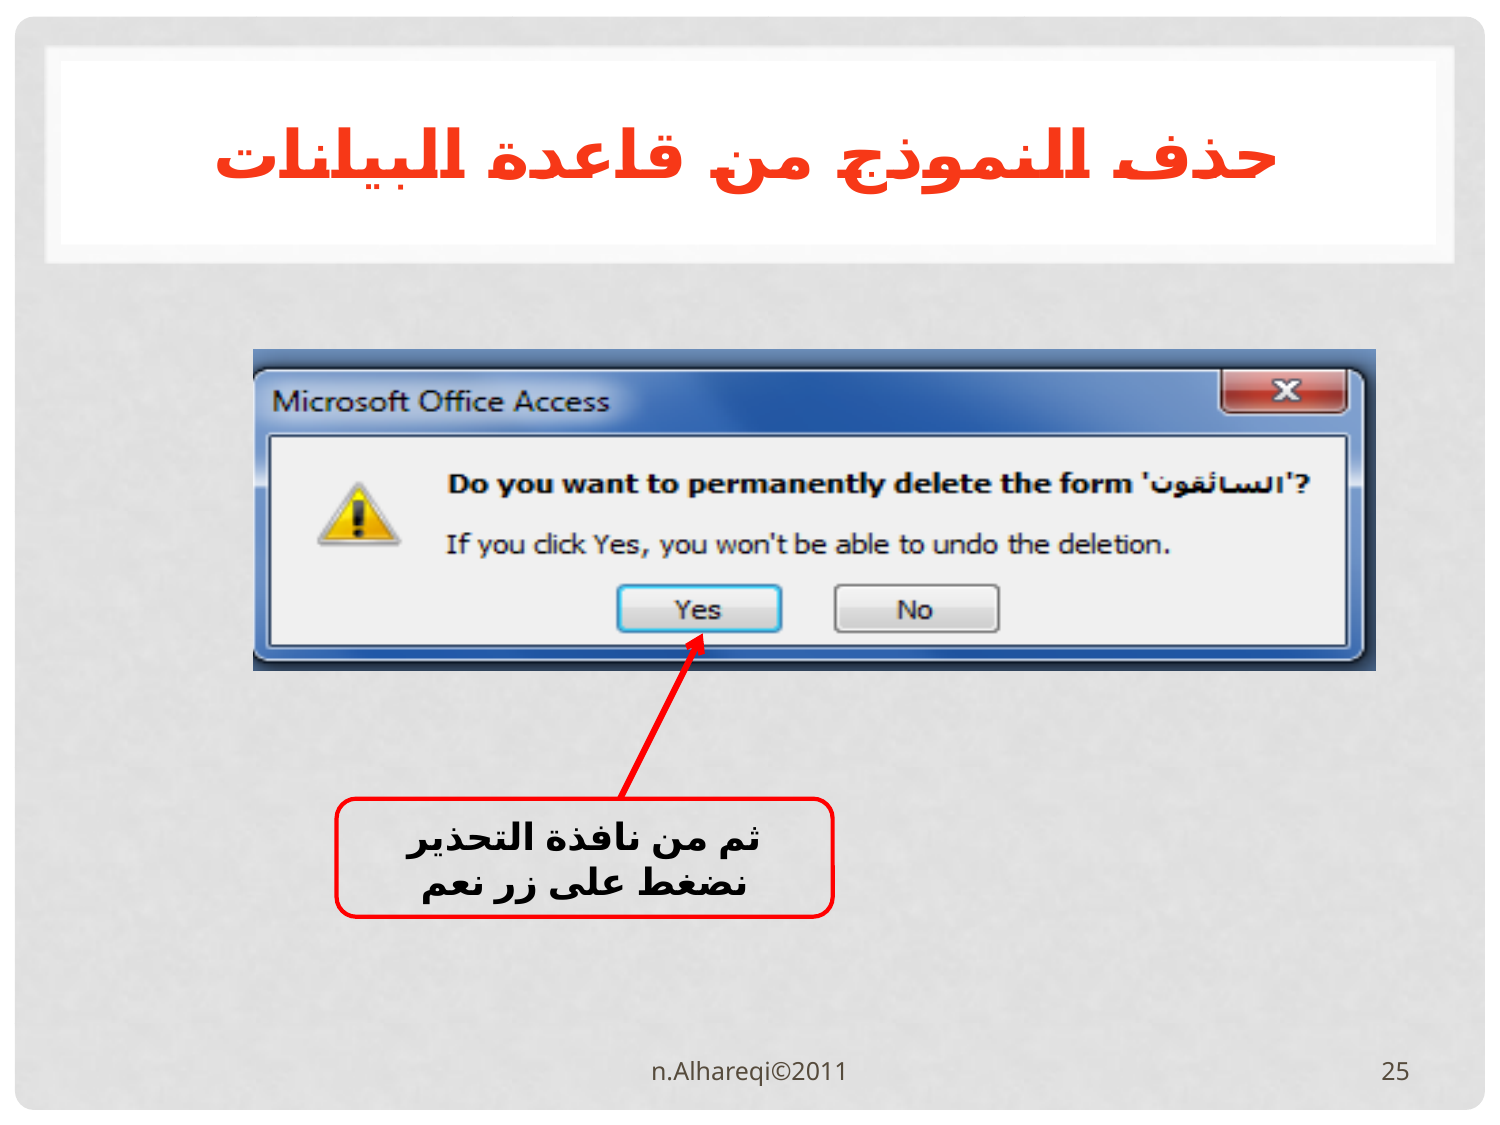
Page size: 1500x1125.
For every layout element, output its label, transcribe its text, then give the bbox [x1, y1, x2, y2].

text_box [578, 674, 745, 758]
title حذف النموذج من قاعدة البيانات [69, 66, 1425, 238]
picture [253, 349, 1377, 671]
slide_number 25 [1074, 1042, 1425, 1103]
text_box ثم من نافذة التحذير نضغط على زر نعم [334, 796, 835, 919]
footer n.Alhareqi©2011 [512, 1042, 988, 1103]
